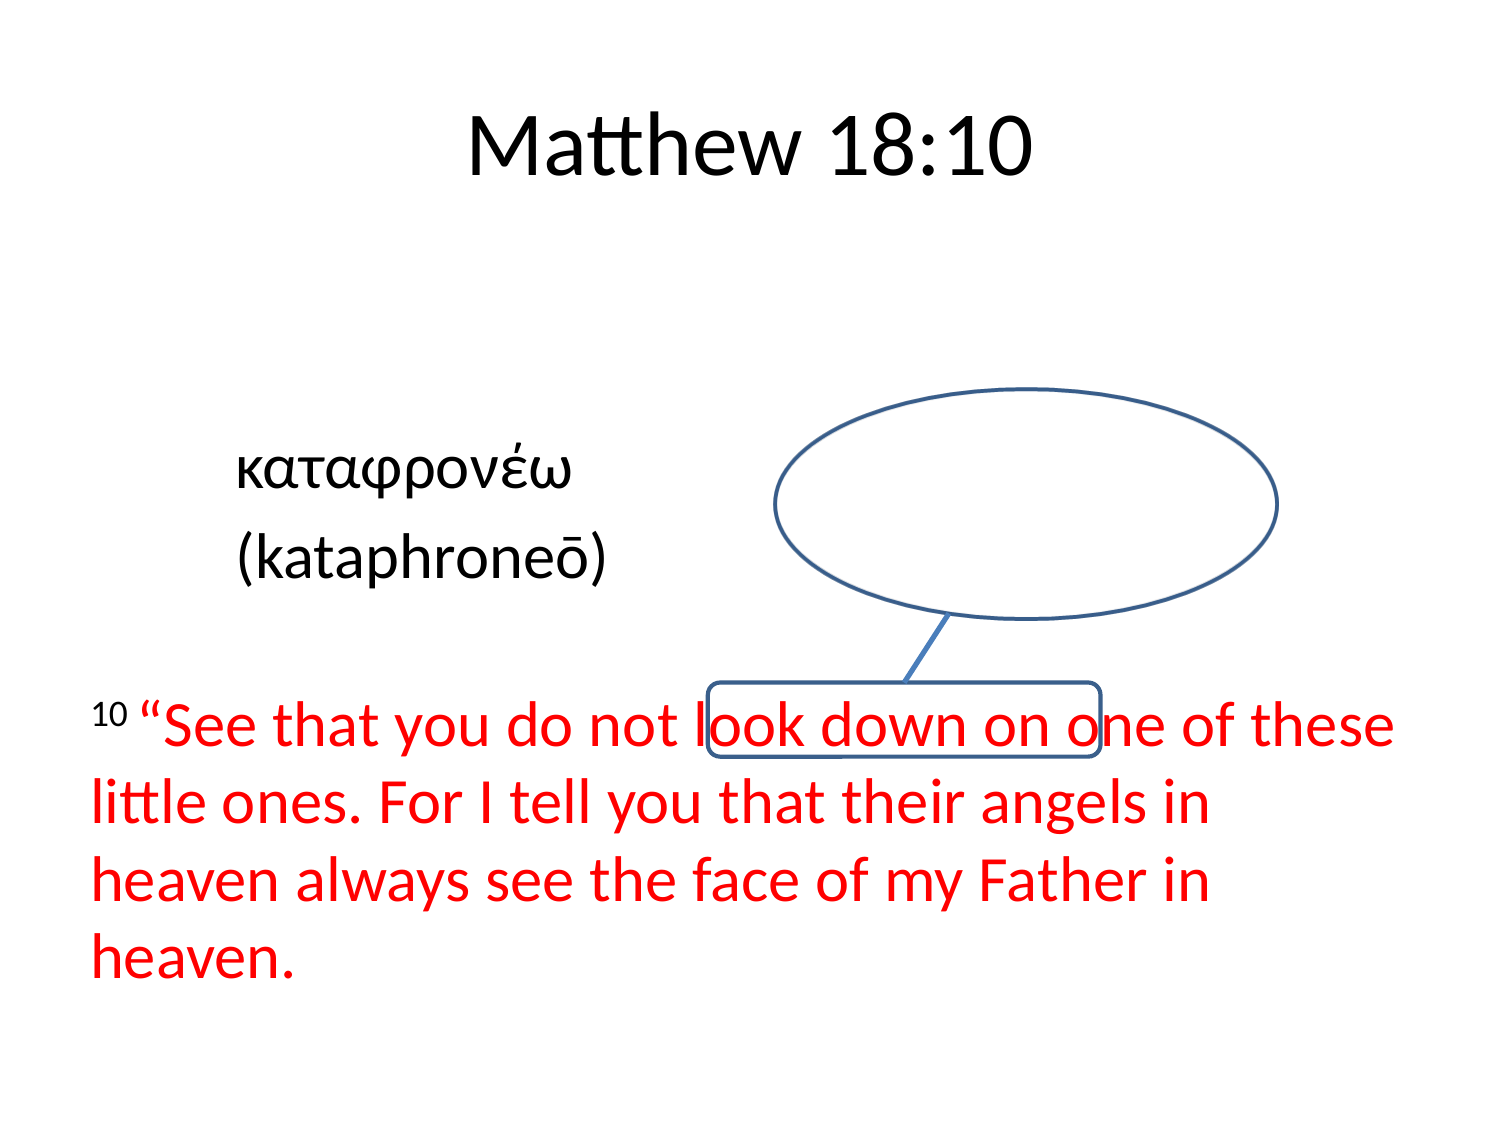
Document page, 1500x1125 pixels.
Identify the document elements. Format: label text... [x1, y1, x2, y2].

picture [773, 387, 1279, 621]
title Matthew 18:10 [75, 45, 1425, 233]
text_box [903, 613, 949, 683]
list καταφρονέω (kataphroneō) 10 “See that you do not look down on one of these little ones. For I tell you that their angels in heaven always see the face of my Father in heaven. [75, 262, 1425, 1005]
text_box [705, 680, 1103, 759]
